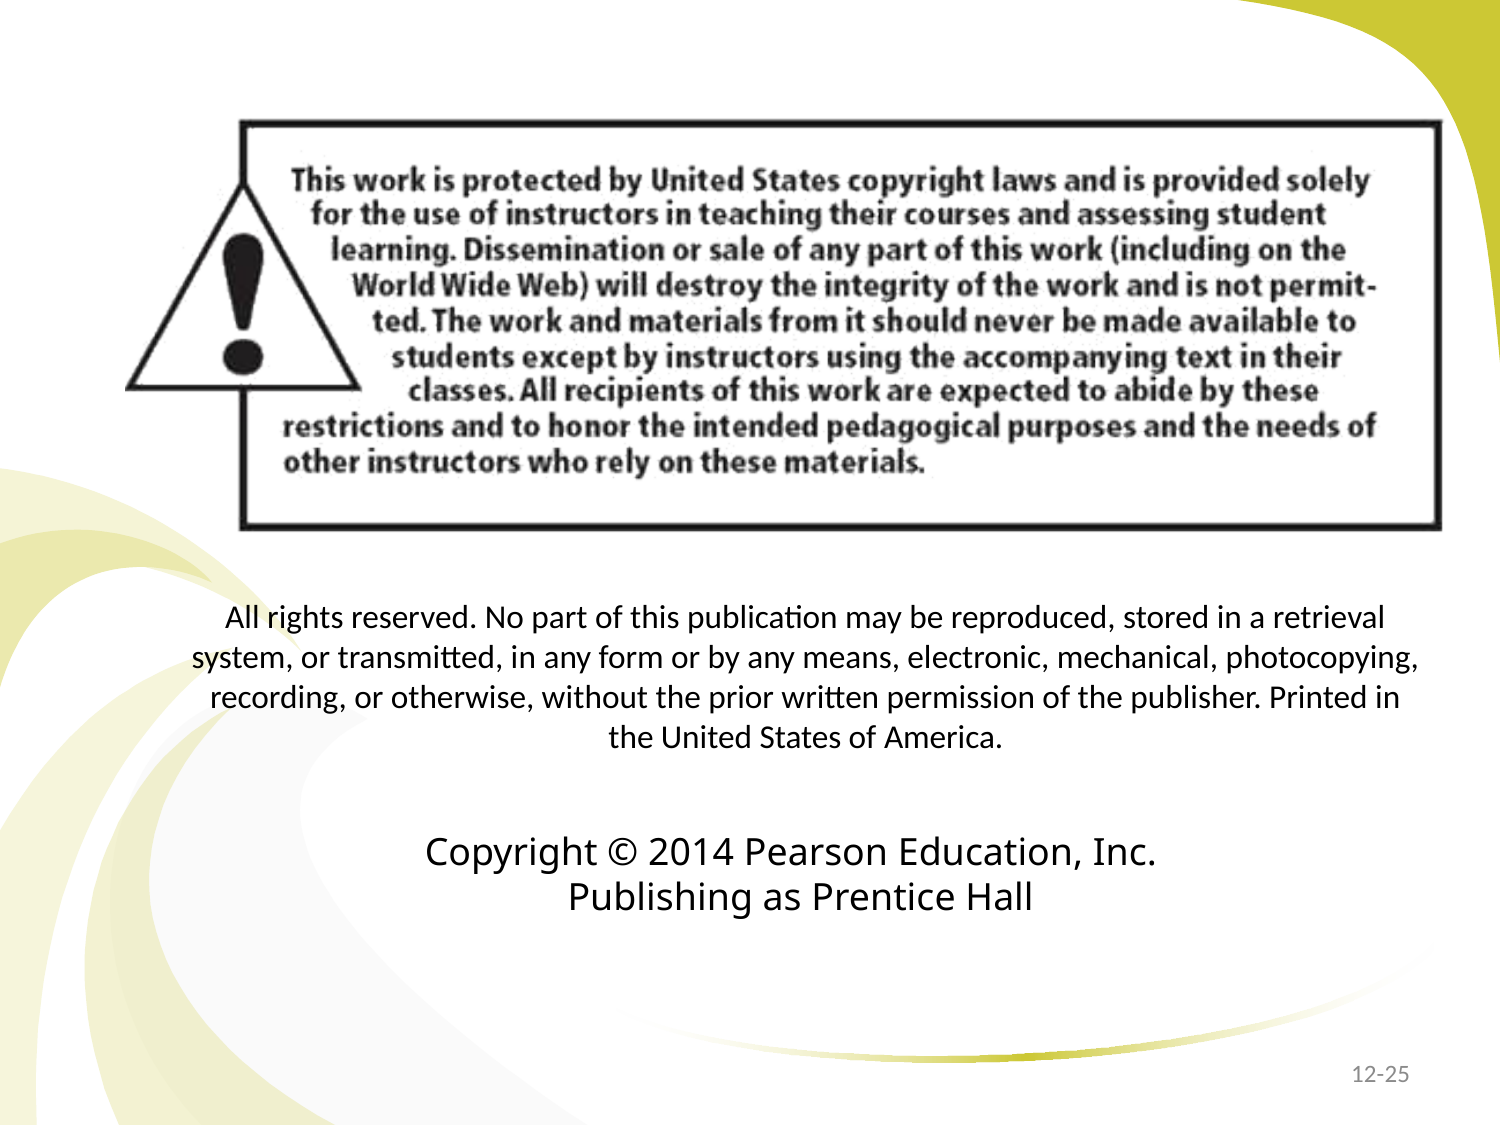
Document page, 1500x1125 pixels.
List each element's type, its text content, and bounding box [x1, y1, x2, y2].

text_box Copyright © 2014 Pearson Education, Inc. Publishing as Prentice Hall [174, 821, 1427, 926]
picture [124, 112, 1457, 548]
slide_number 12-25 [1074, 1042, 1425, 1103]
text_box All rights reserved. No part of this publication may be reproduced, stored in a retrieval system, or transmitted, in any form or by any means, electronic, mechanical, photocopying, recording, or otherwise, without the prior written permission of the publisher. Printed in the United States of America. [174, 588, 1438, 763]
